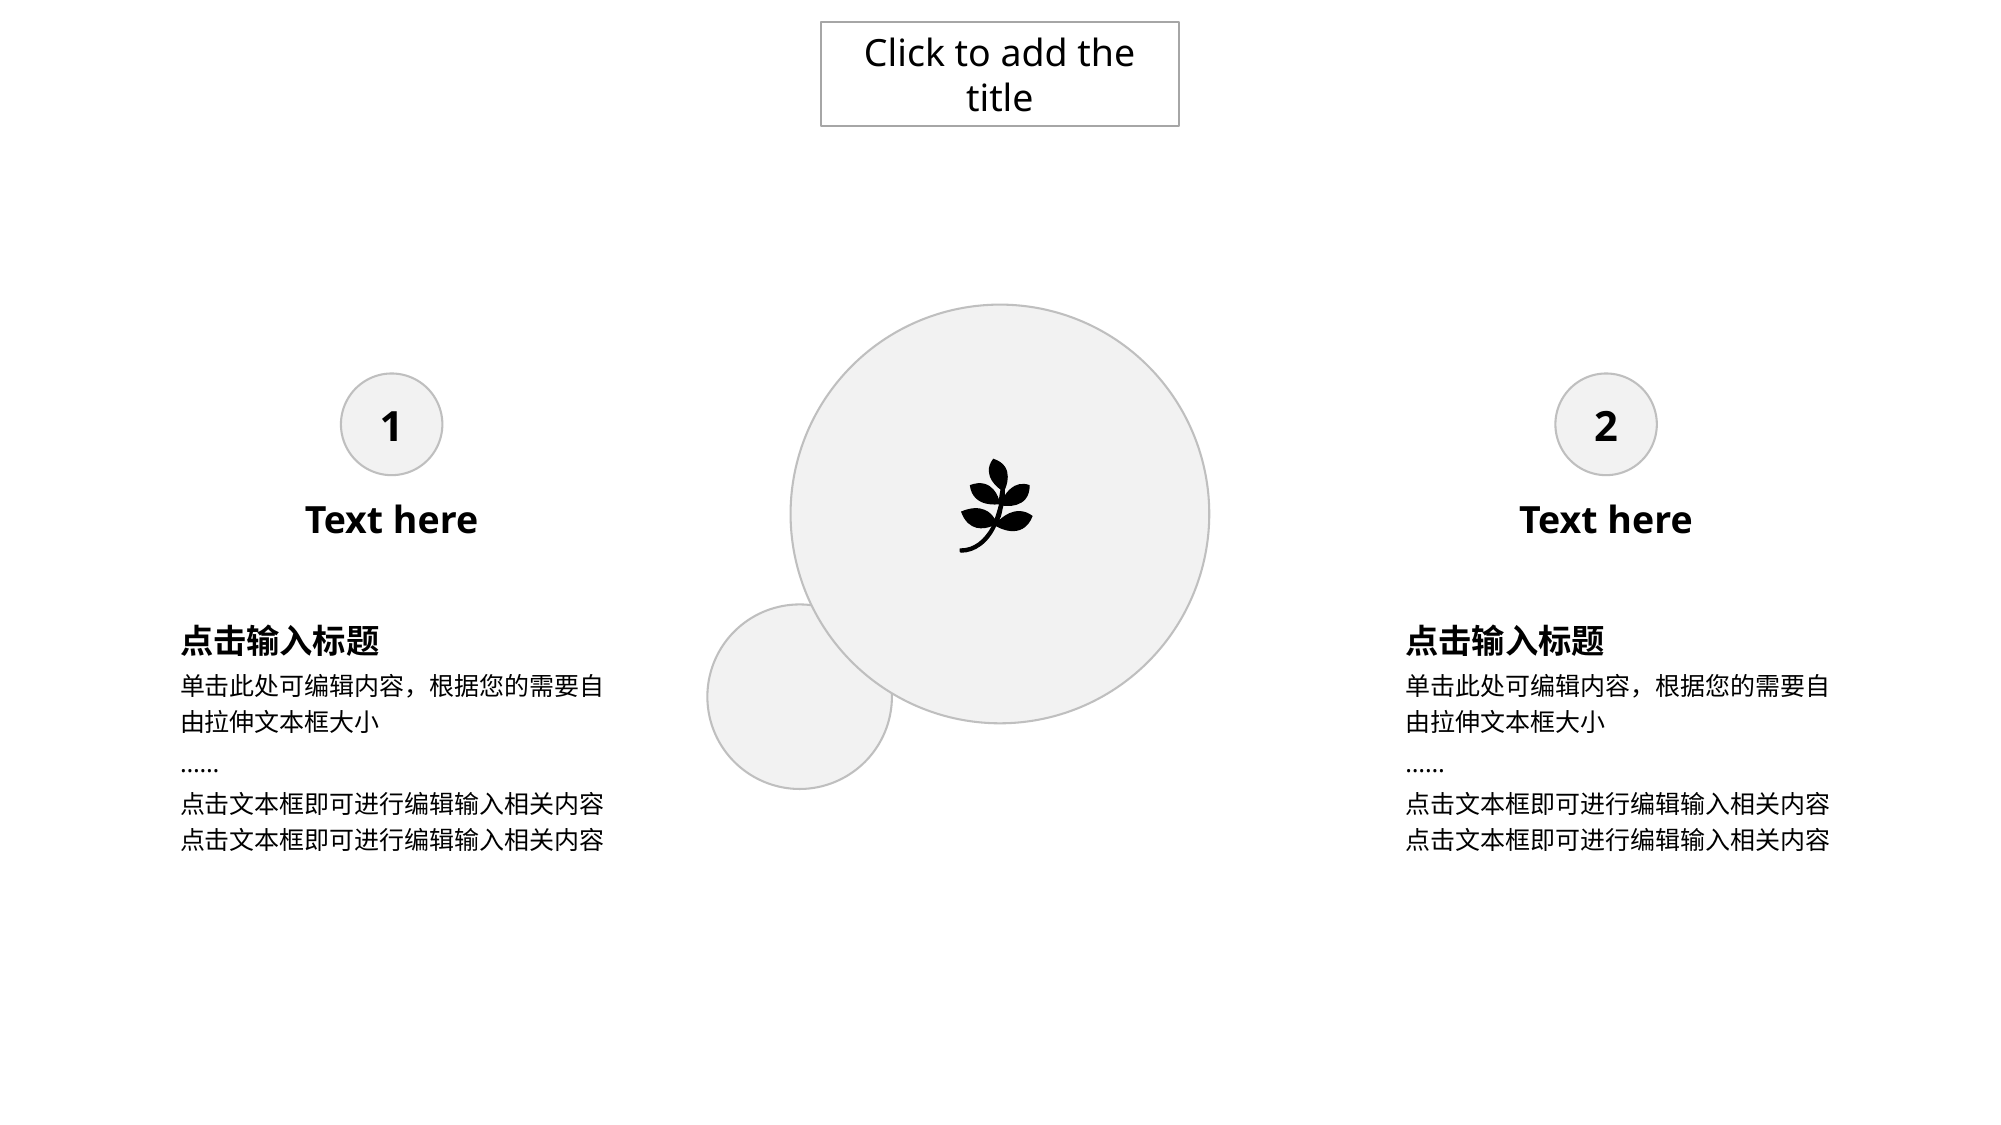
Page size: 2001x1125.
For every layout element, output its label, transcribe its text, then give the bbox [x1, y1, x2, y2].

text_box [959, 458, 1033, 553]
text_box 点击输入标题 单击此处可编辑内容，根据您的需要自由拉伸文本框大小 …… 点击文本框即可进行编辑输入相关内容点击文本框即可进行编辑输入相关内容 [1390, 604, 1853, 862]
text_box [1384, 373, 1828, 553]
text_box [706, 603, 893, 791]
text_box Click to add the title [820, 21, 1180, 127]
text_box 点击输入标题 单击此处可编辑内容，根据您的需要自由拉伸文本框大小 …… 点击文本框即可进行编辑输入相关内容点击文本框即可进行编辑输入相关内容 [165, 604, 627, 862]
text_box [789, 303, 1211, 725]
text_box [169, 373, 614, 553]
